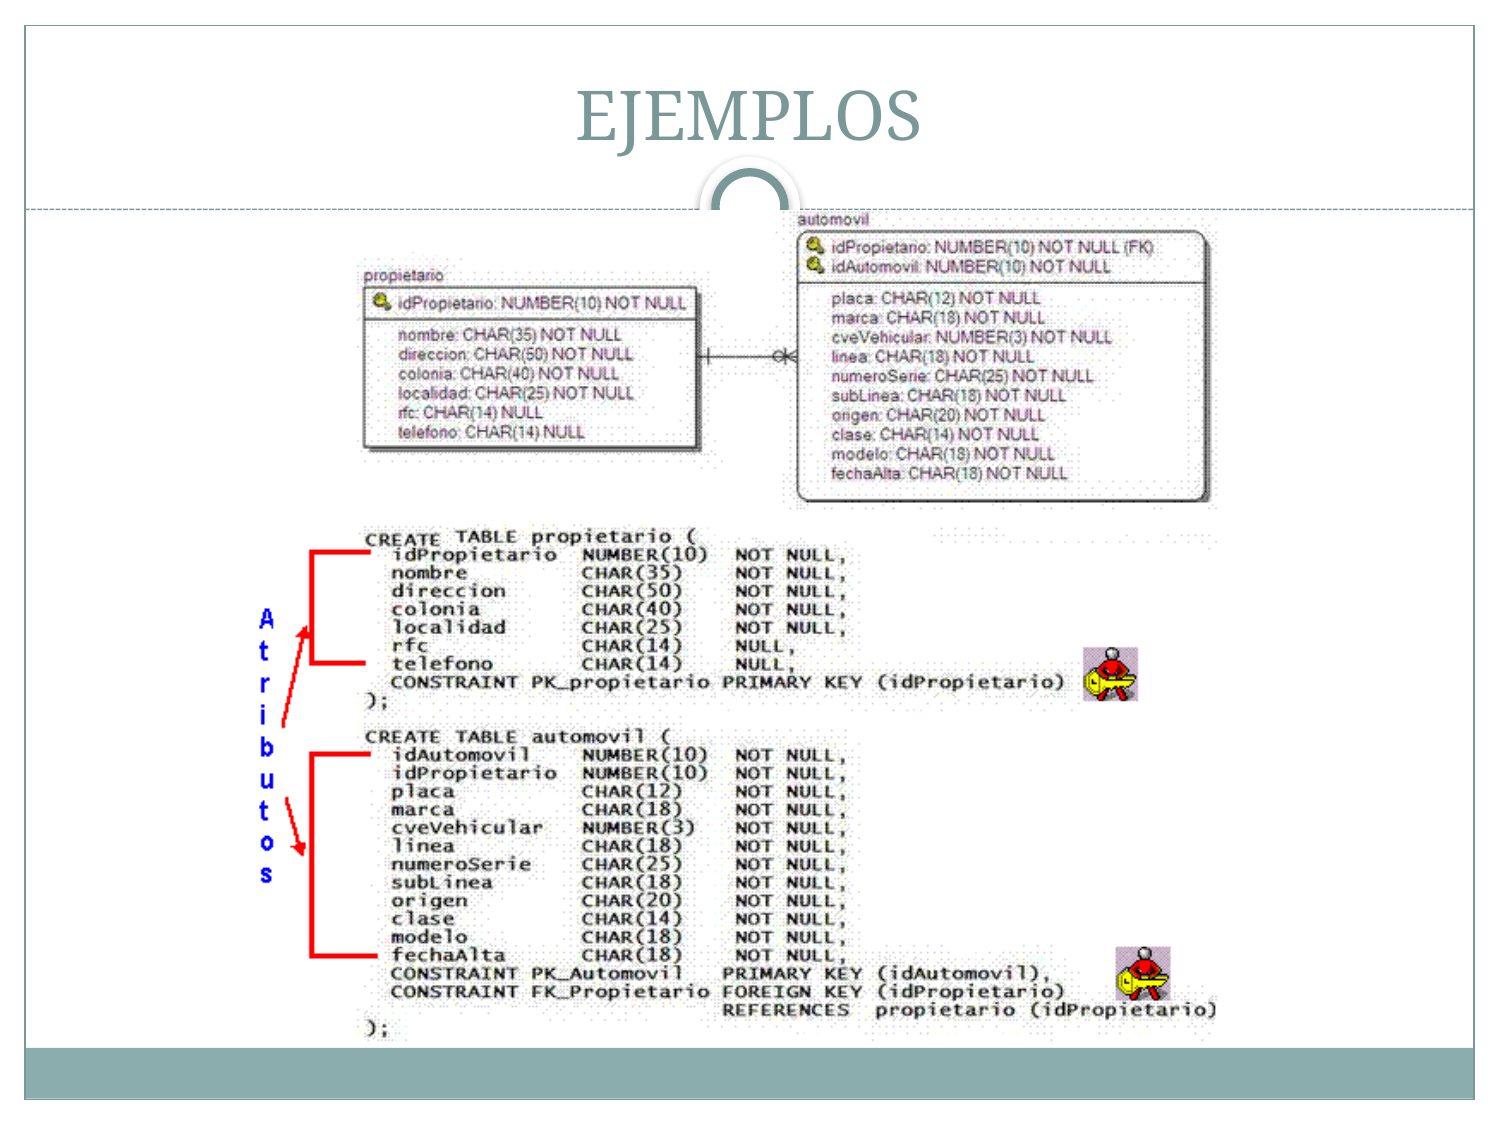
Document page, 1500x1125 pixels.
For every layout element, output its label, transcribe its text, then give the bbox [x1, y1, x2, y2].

title EJEMPLOS [49, 37, 1450, 162]
picture [245, 210, 1219, 1044]
